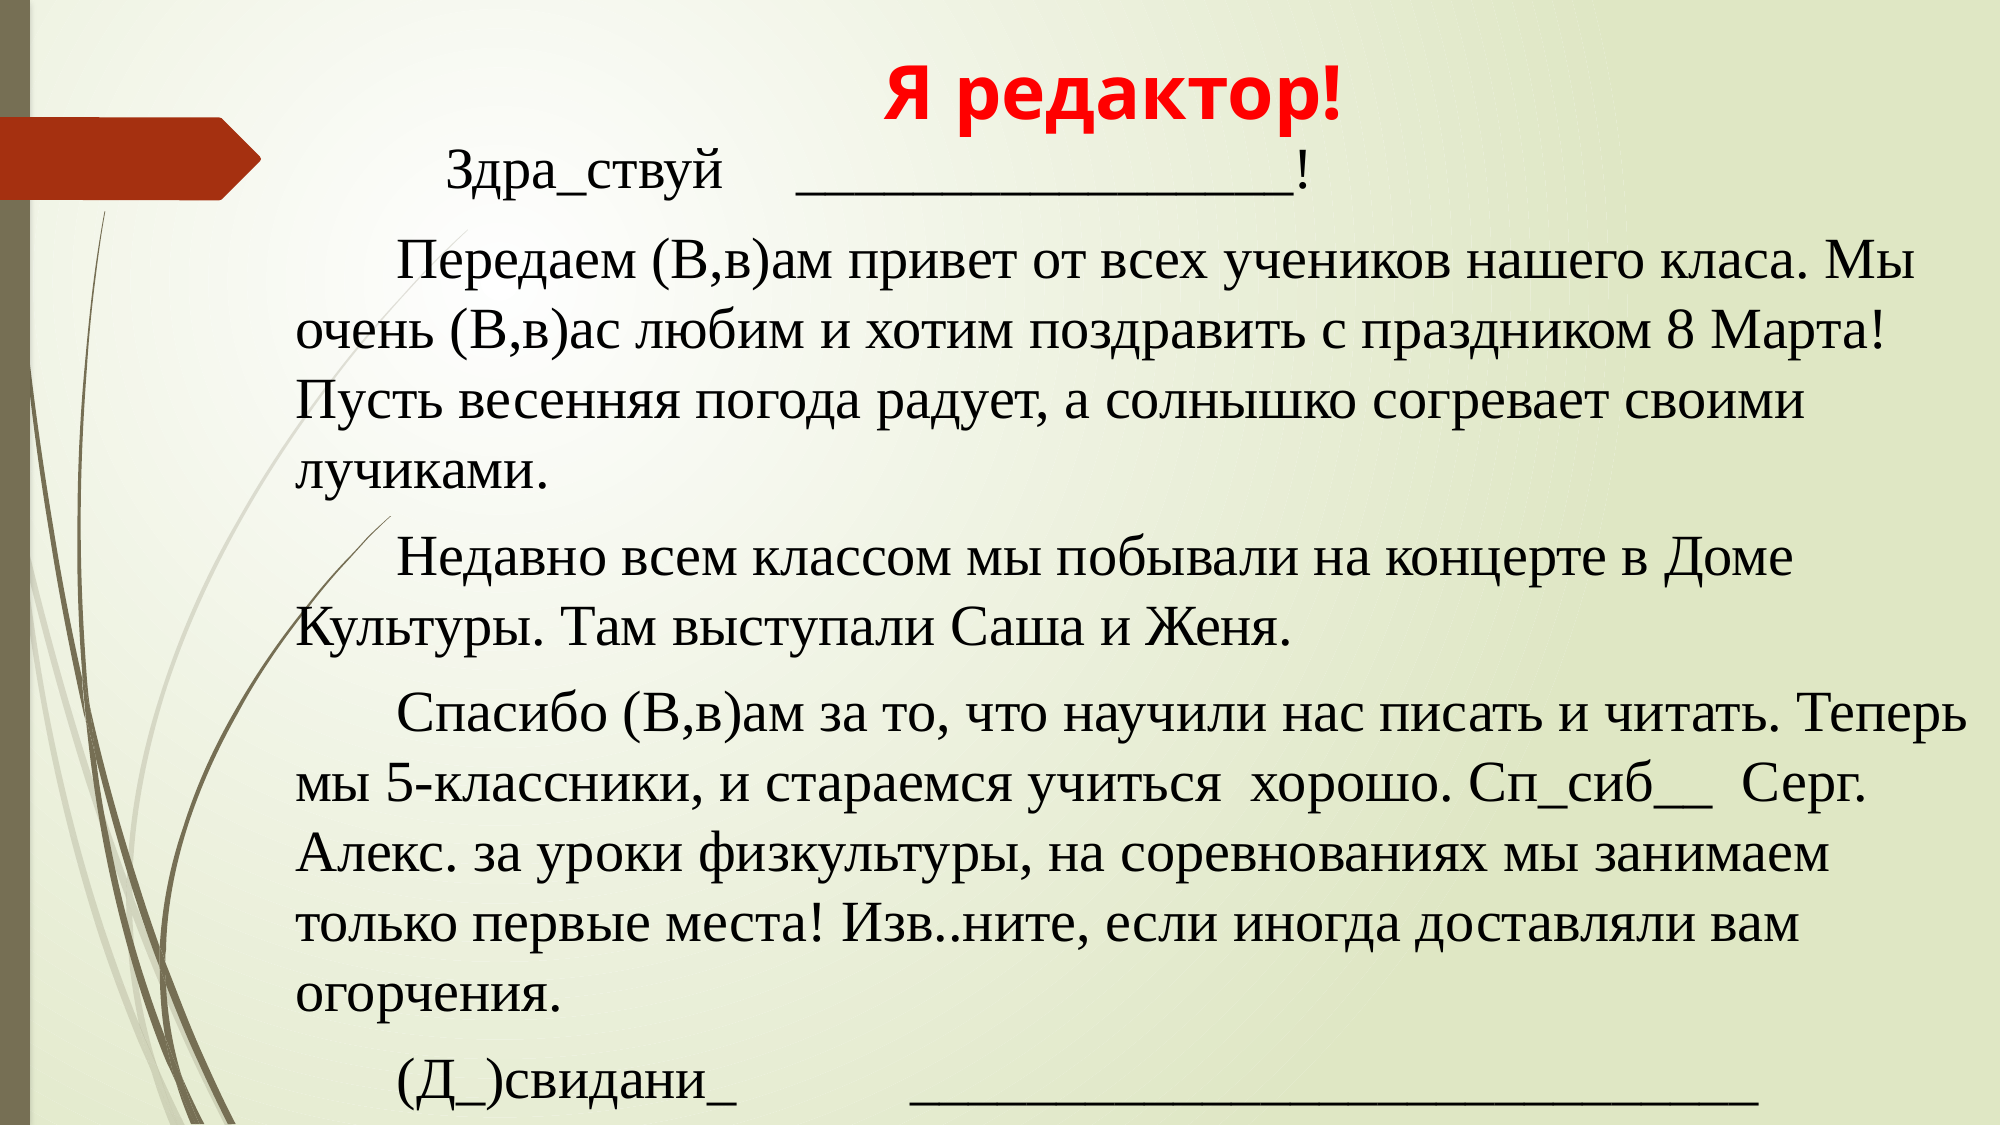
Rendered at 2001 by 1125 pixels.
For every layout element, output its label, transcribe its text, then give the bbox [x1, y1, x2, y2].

text_box Здра_ствуй _________________! Передаем (В,в)ам привет от всех учеников нашего класа. Мы очень (В,в)ас любим и хотим поздравить с праздником 8 Марта! Пусть весенняя погода радует, а солнышко согревает своими лучиками. Недавно всем классом мы побывали на концерте в Доме Культуры. Там выступали Саша и Женя. Спасибо (В,в)ам за то, что научили нас писать и читать. Теперь мы 5-классники, и стараемся учиться хорошо. Сп_сиб__ Серг. Алекс. за уроки физкультуры, на соревнованиях мы занимаем только первые места! Изв..ните, если иногда доставляли вам огорчения. (Д_)свидани_ _____________________________ [280, 106, 2000, 1118]
text_box Я редактор! [490, 37, 1737, 106]
